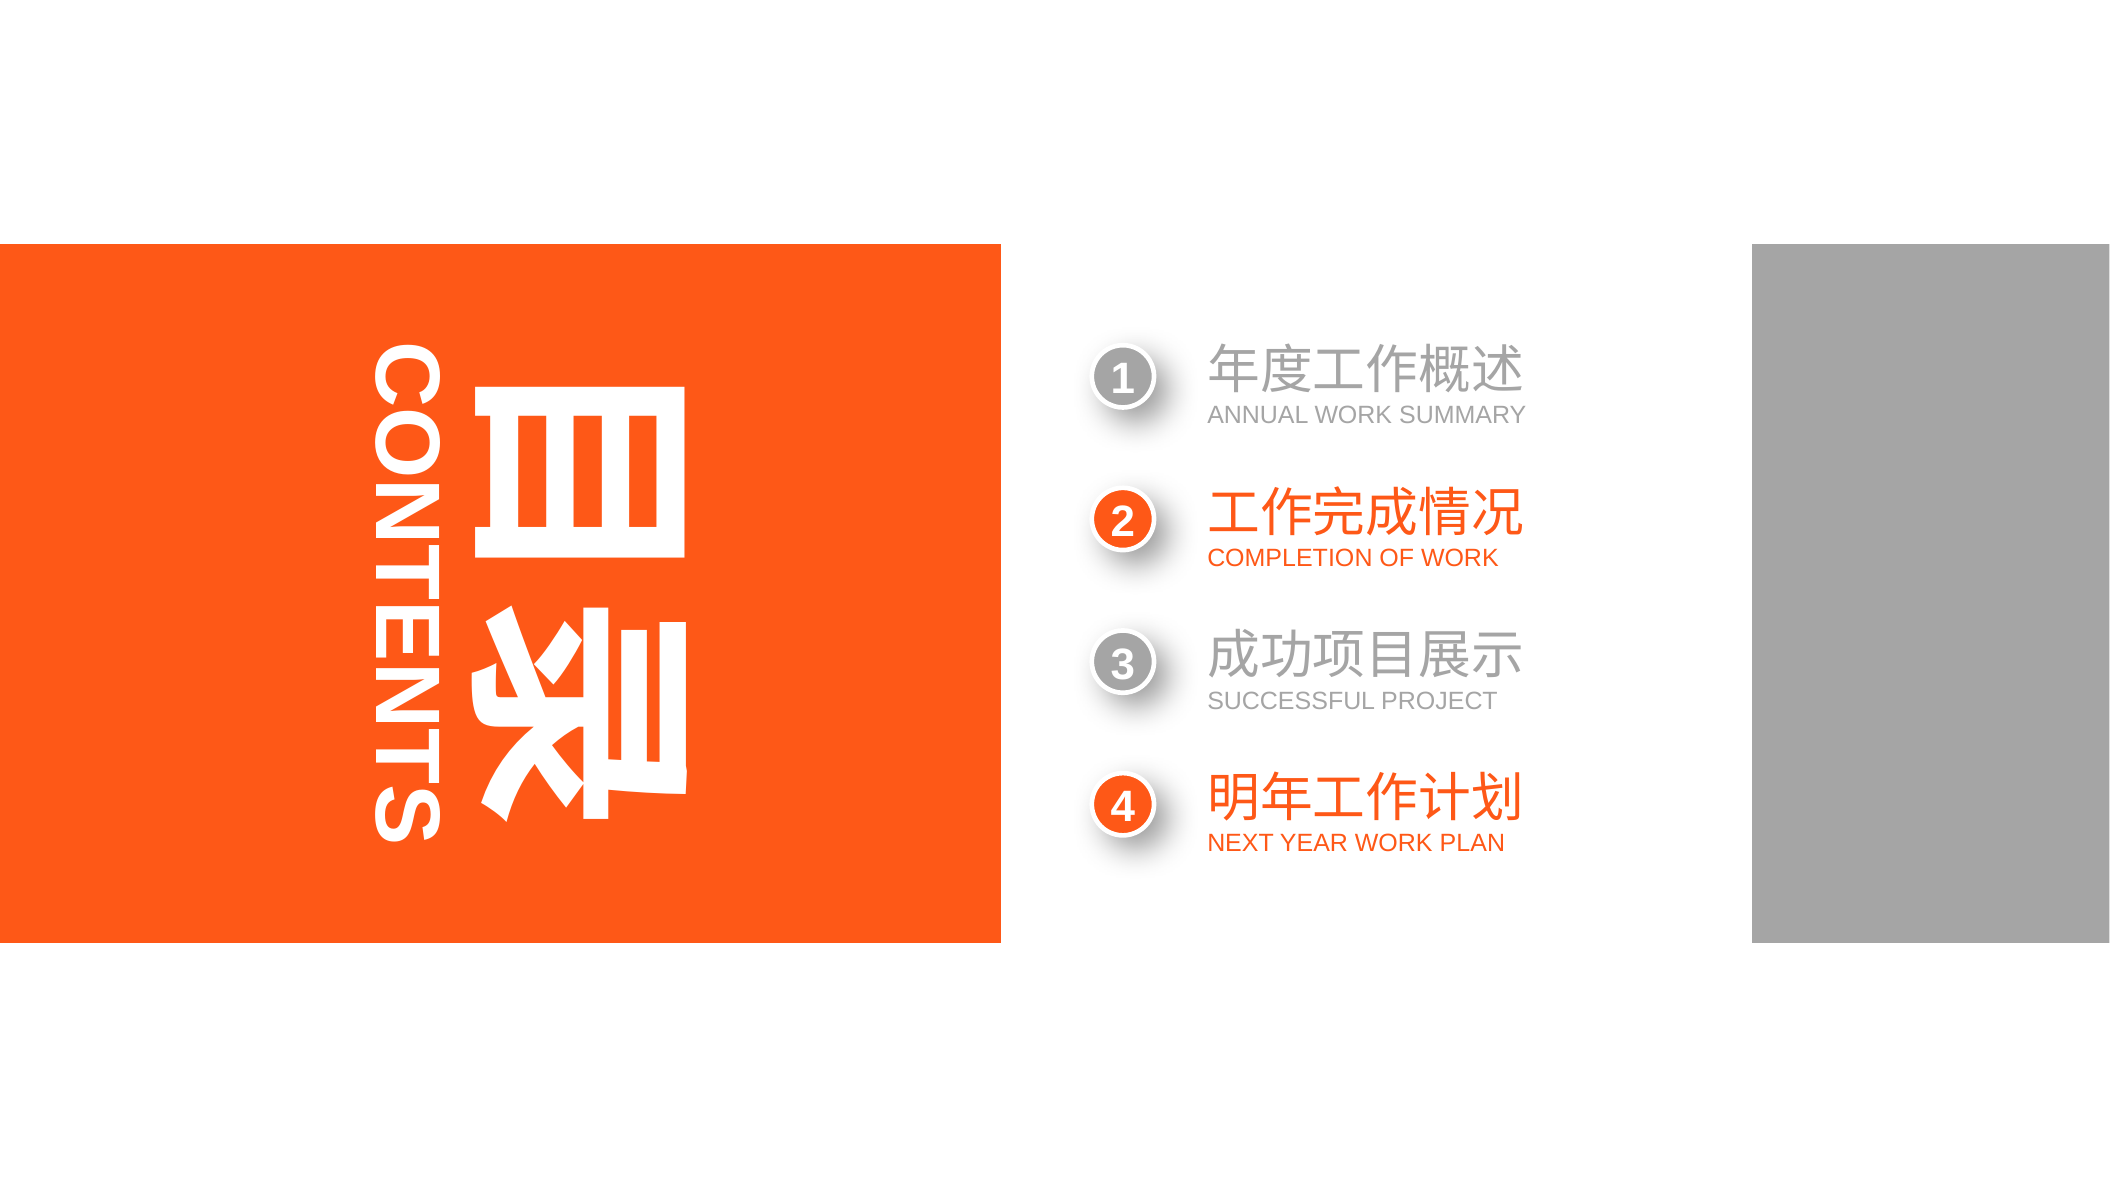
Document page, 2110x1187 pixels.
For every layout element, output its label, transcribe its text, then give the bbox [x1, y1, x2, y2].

text_box 2 [1090, 486, 1156, 552]
text_box 3 [1090, 629, 1156, 694]
text_box CONTENTS [358, 322, 469, 864]
text_box 1 [1090, 344, 1156, 409]
text_box [1751, 243, 2110, 943]
text_box [0, 243, 1001, 943]
text_box 4 [1090, 772, 1156, 837]
text_box 目录 [445, 281, 736, 905]
